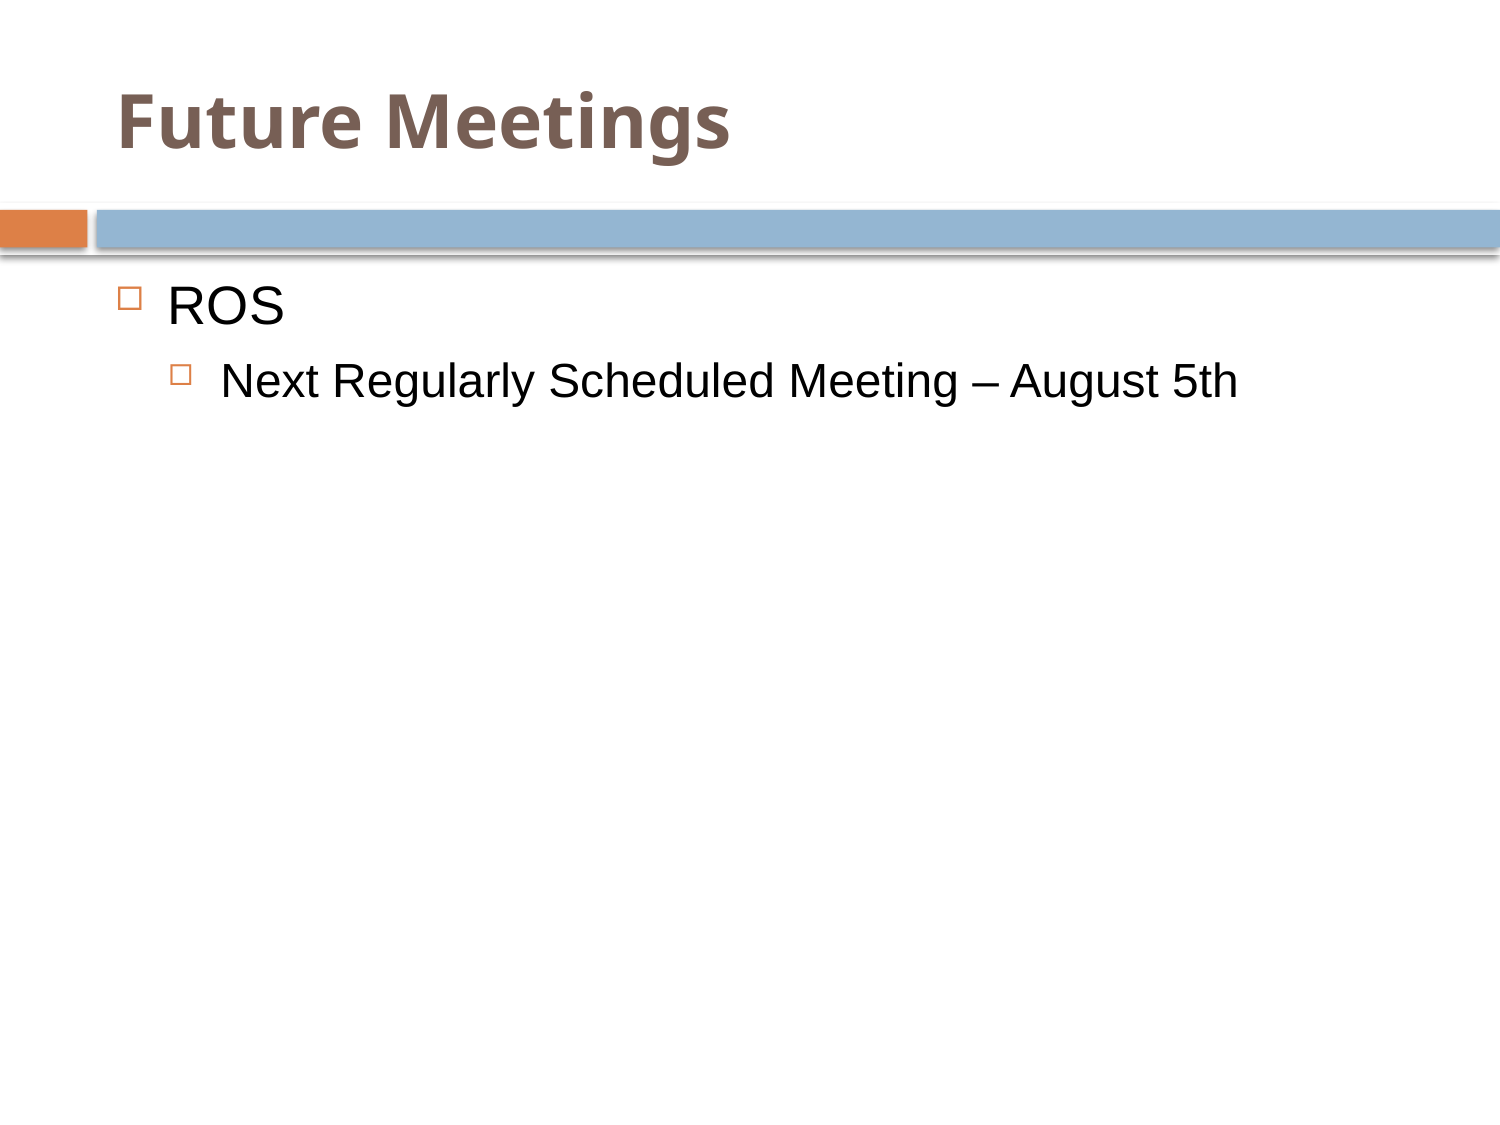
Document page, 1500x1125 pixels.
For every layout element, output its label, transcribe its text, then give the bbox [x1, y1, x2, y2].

list ROS Next Regularly Scheduled Meeting – August 5th [100, 262, 1439, 1001]
title Future Meetings [100, 37, 1439, 201]
